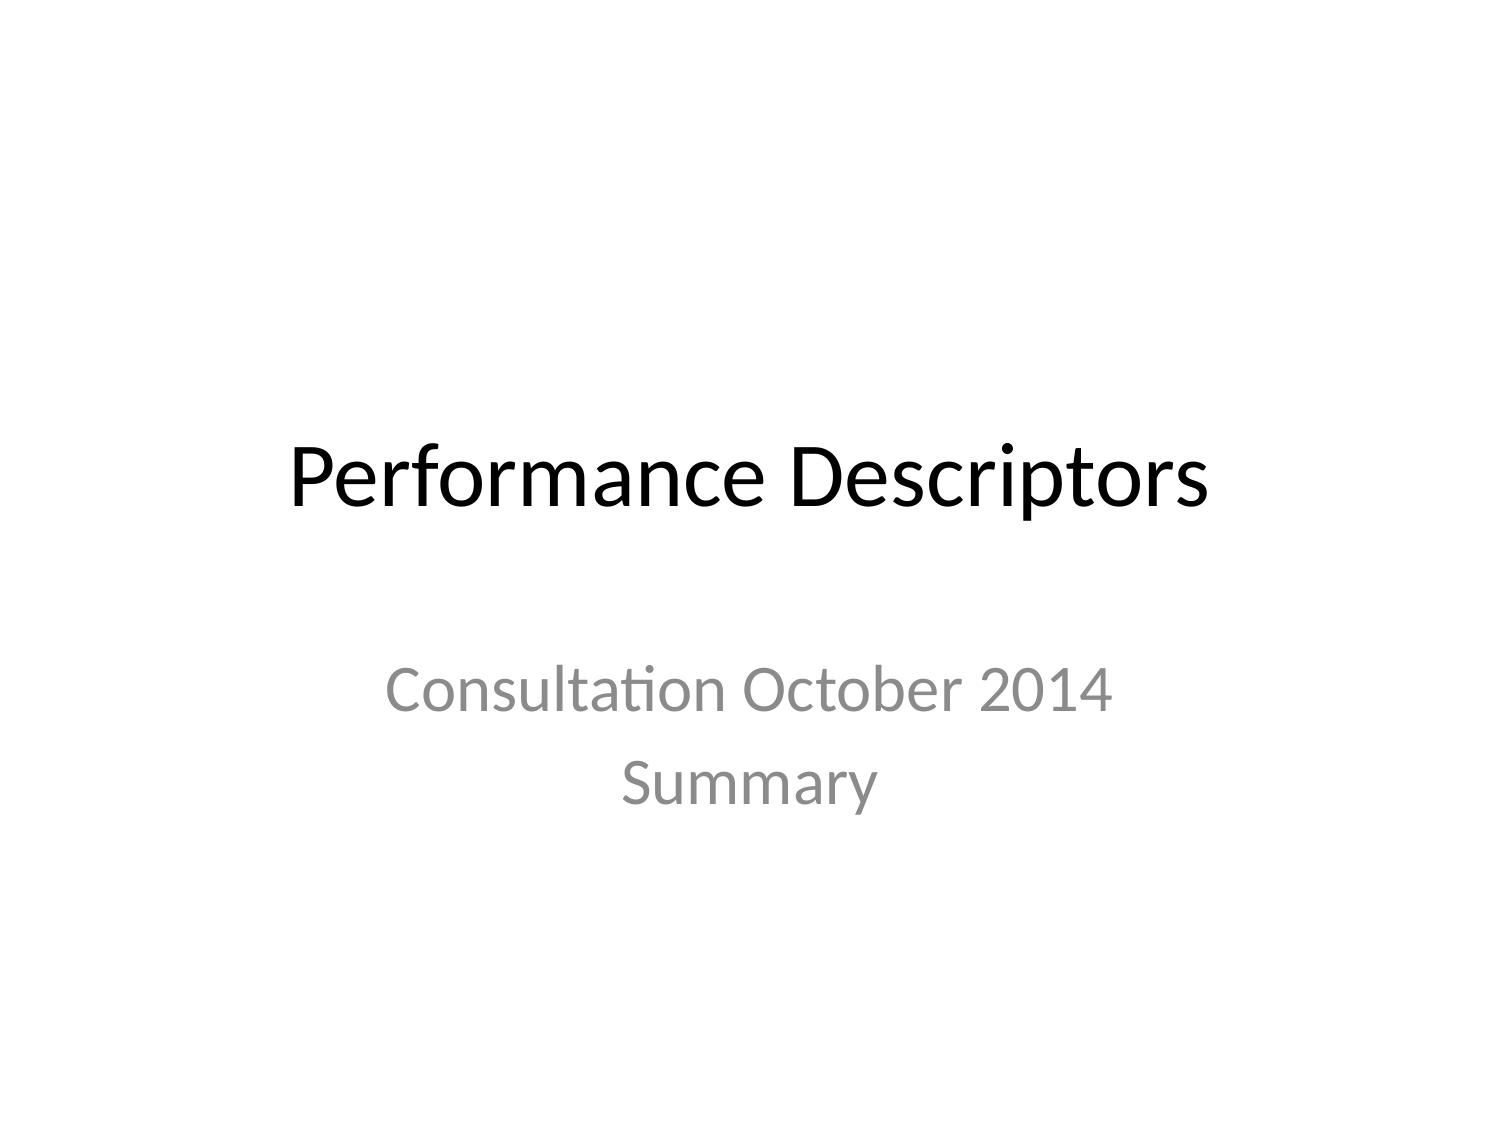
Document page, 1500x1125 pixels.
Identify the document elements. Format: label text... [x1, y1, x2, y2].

title Performance Descriptors [112, 349, 1388, 591]
subtitle Consultation October 2014 Summary [225, 637, 1275, 925]
